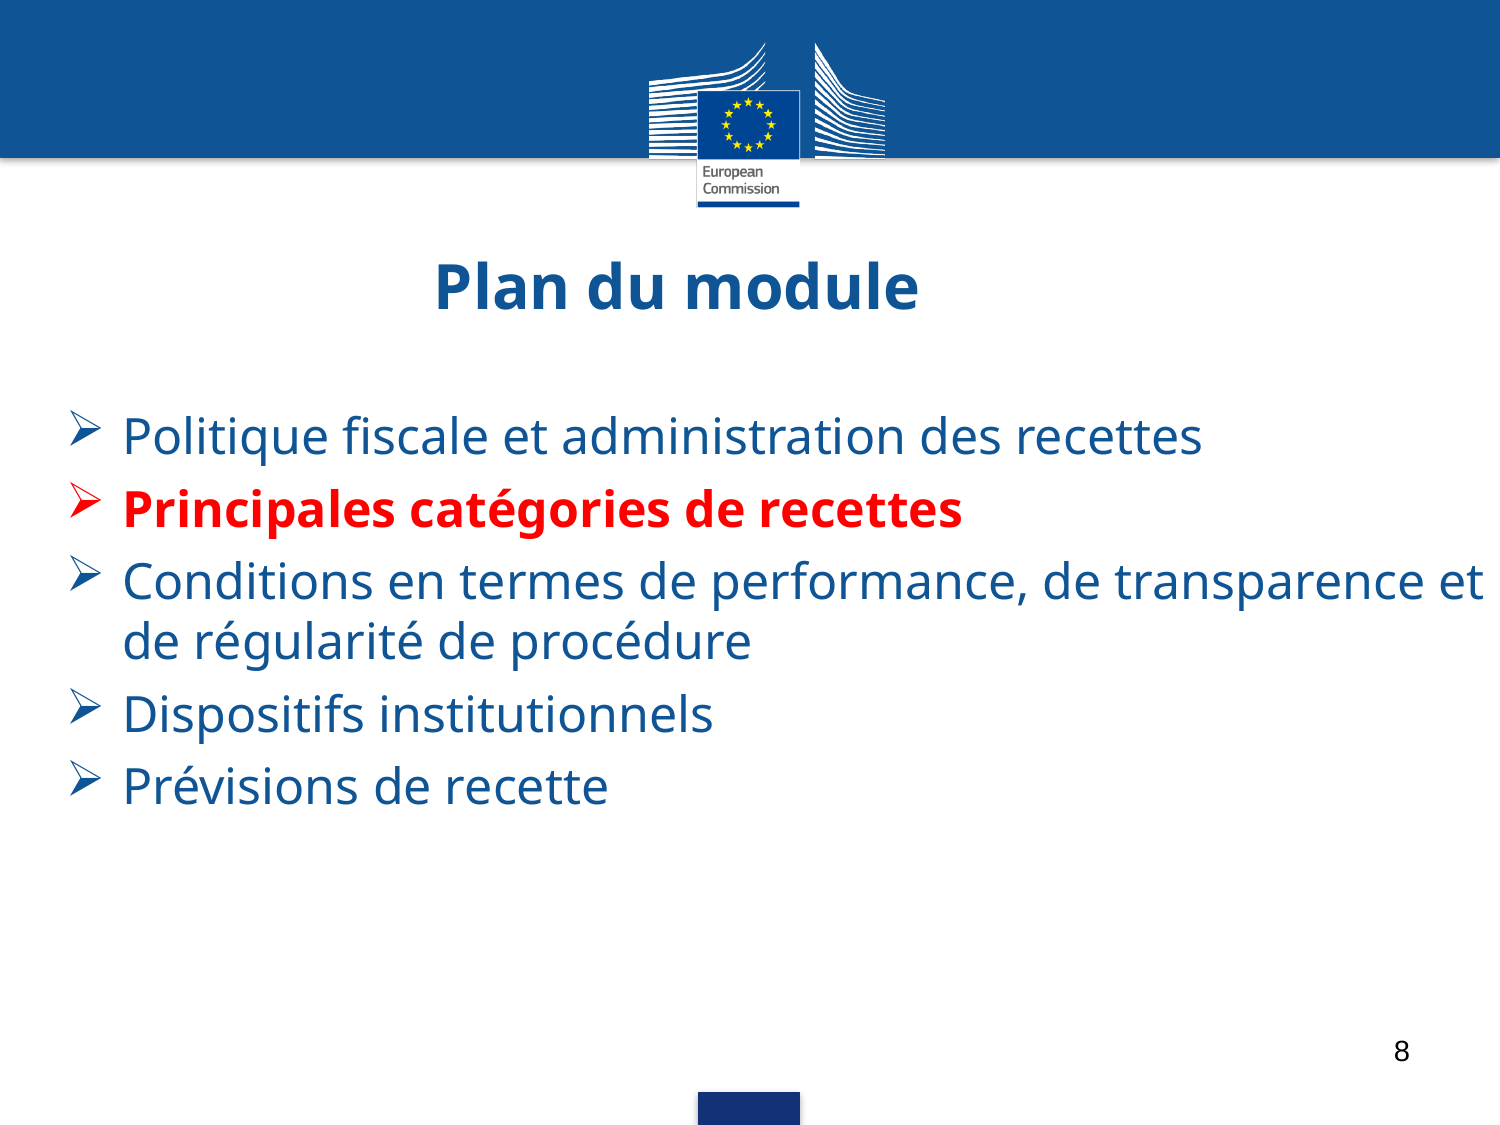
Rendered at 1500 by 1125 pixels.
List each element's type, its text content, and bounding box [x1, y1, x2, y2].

list Politique fiscale et administration des recettes Principales catégories de recettes Conditions en termes de performance, de transparence et de régularité de procédure Dispositifs institutionnels Prévisions de recette [50, 396, 1500, 1002]
slide_number 8 [1074, 1024, 1426, 1103]
picture [649, 42, 885, 190]
title Plan du module [359, 190, 1076, 379]
